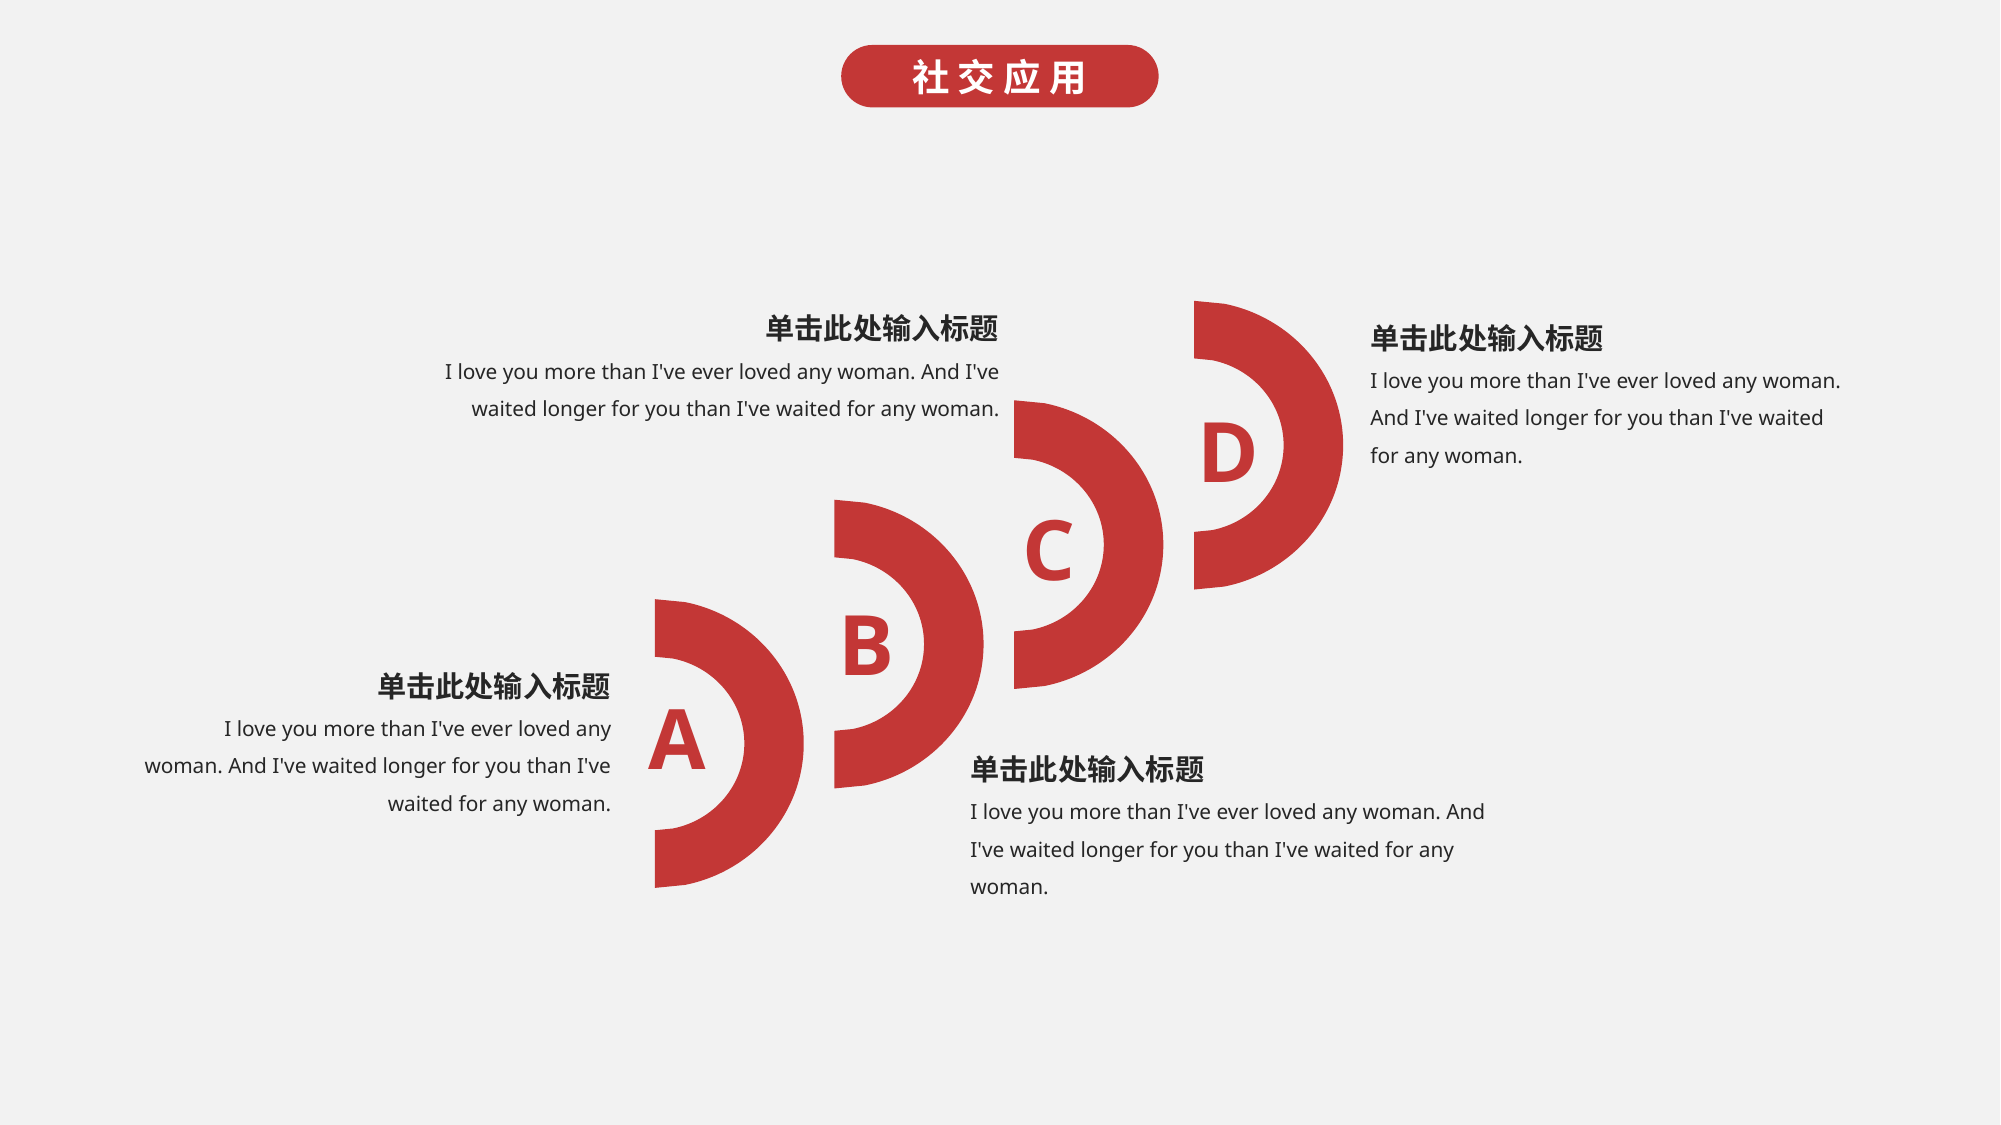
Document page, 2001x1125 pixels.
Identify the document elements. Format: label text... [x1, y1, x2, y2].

text_box D [1182, 392, 1274, 507]
text_box 社 交 应 用 [840, 43, 1160, 109]
text_box 单击此处输入标题 I love you more than I've ever loved any woman. And I've waited longer for you than I've waited for any woman. [1355, 300, 1869, 476]
text_box A [633, 678, 721, 794]
text_box C [1007, 489, 1091, 605]
text_box 单击此处输入标题 I love you more than I've ever loved any woman. And I've waited longer for you than I've waited for any woman. [127, 649, 626, 825]
text_box B [823, 584, 909, 700]
text_box [1194, 300, 1344, 590]
text_box 单击此处输入标题 I love you more than I've ever loved any woman. And I've waited longer for you than I've waited for any woman. [422, 259, 1015, 462]
text_box [1014, 400, 1164, 689]
text_box [834, 499, 984, 789]
text_box 单击此处输入标题 I love you more than I've ever loved any woman. And I've waited longer for you than I've waited for any woman. [955, 732, 1531, 908]
text_box [654, 599, 804, 888]
